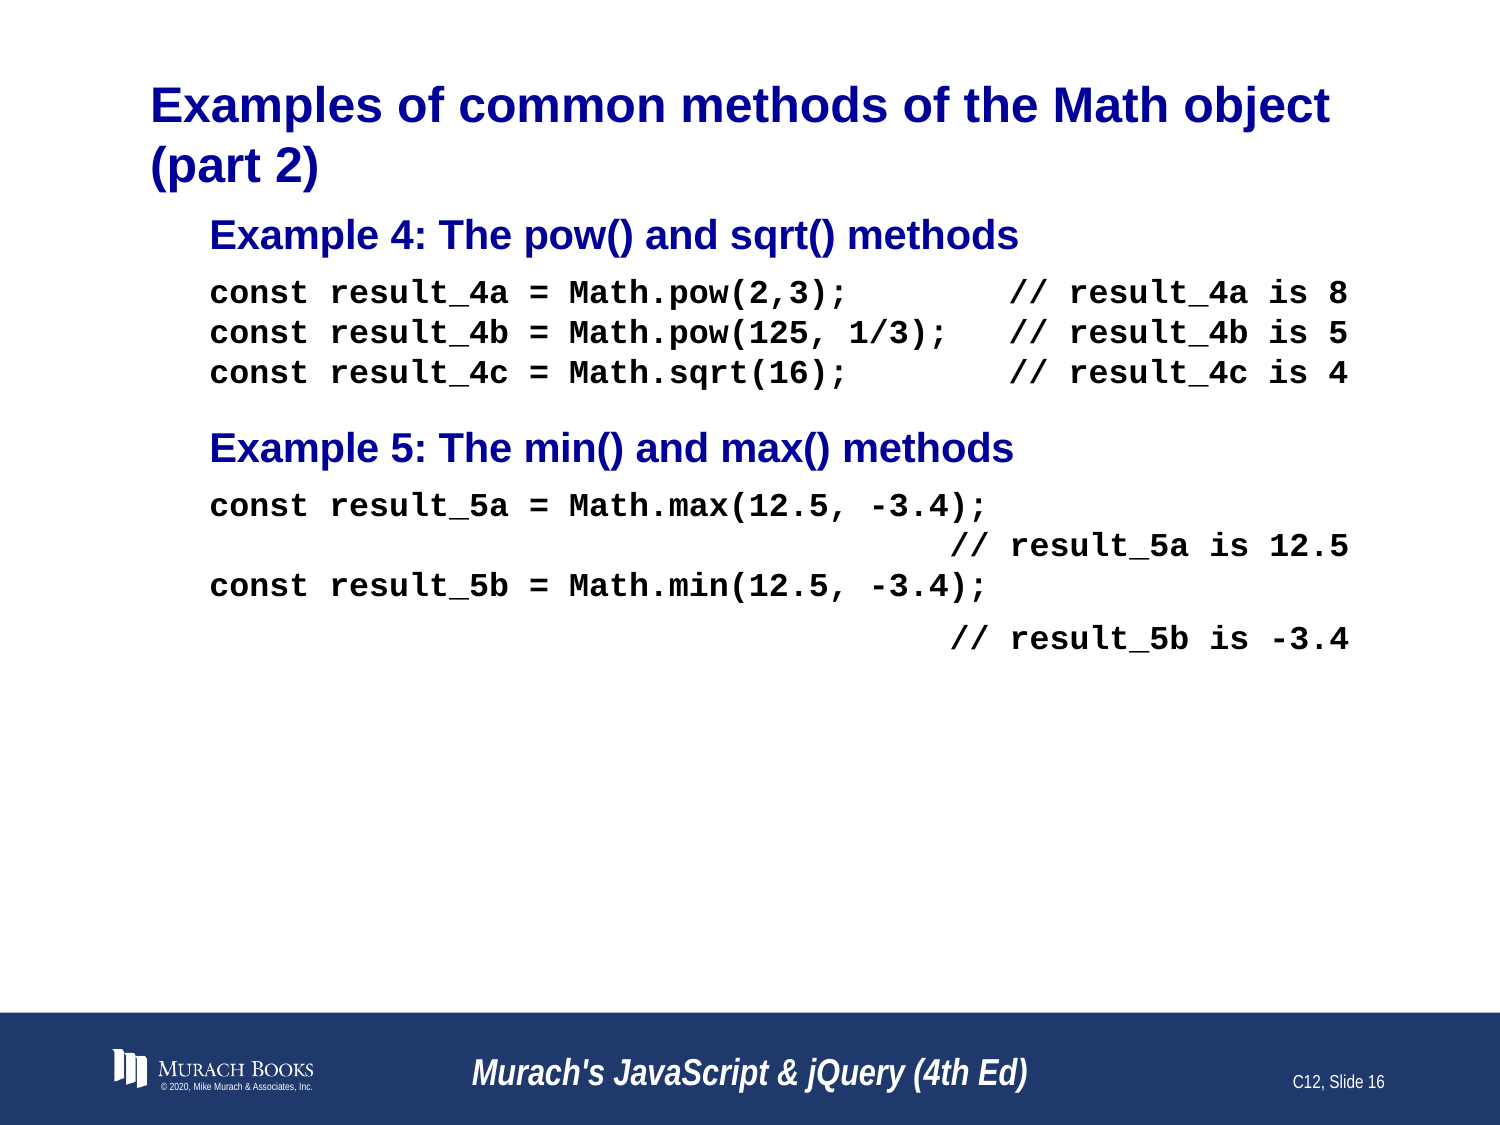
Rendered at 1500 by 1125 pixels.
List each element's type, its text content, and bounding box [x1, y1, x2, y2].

list Example 4: The pow() and sqrt() methods const result_4a = Math.pow(2,3); // result_4a is 8 const result_4b = Math.pow(125, 1/3); // result_4b is 5 const result_4c = Math.sqrt(16); // result_4c is 4 Example 5: The min() and max() methods const result_5a = Math.max(12.5, -3.4); // result_5a is 12.5 const result_5b = Math.min(12.5, -3.4); // result_5b is -3.4 [137, 200, 1375, 1000]
title Examples of common methods of the Math object (part 2) [150, 72, 1350, 194]
slide_number Murach's JavaScript & jQuery (4th Ed) [463, 1025, 1050, 1100]
slide_number C12, Slide 16 [1087, 1025, 1400, 1100]
footer © 2020, Mike Murach & Associates, Inc. [12, 1025, 463, 1100]
